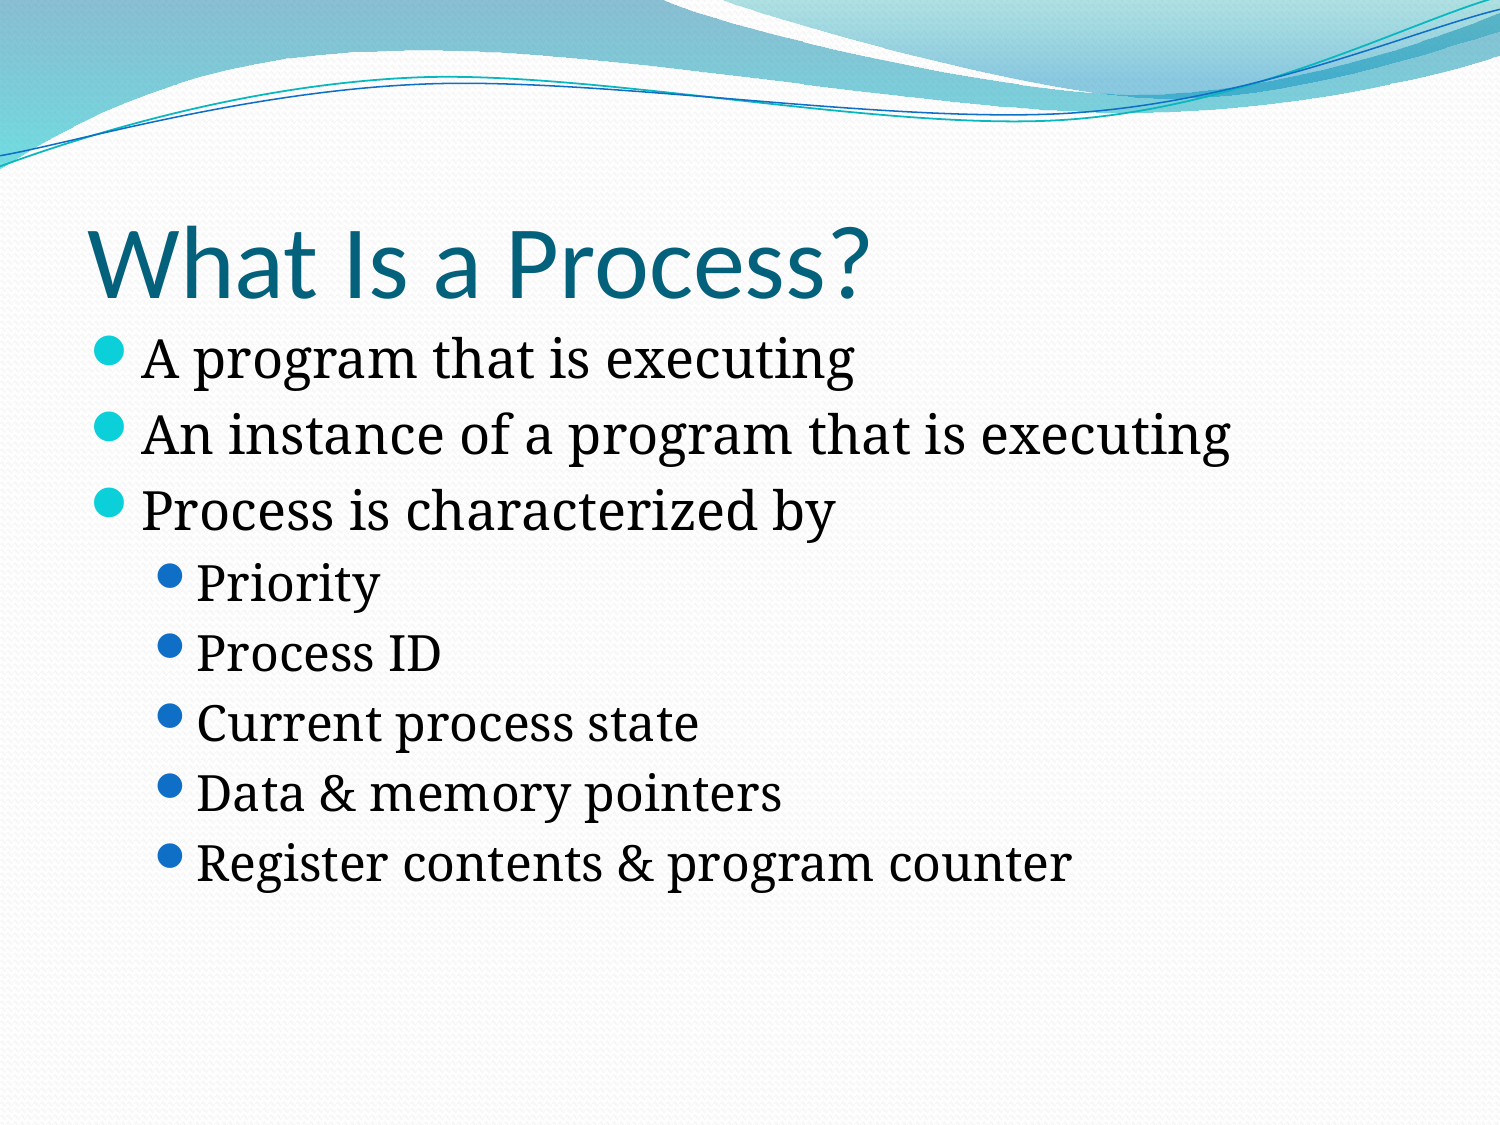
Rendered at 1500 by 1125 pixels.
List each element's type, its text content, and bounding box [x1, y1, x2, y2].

list A program that is executing An instance of a program that is executing Process is characterized by Priority Process ID Current process state Data & memory pointers Register contents & program counter [75, 317, 1425, 1038]
title What Is a Process? [87, 131, 1438, 320]
